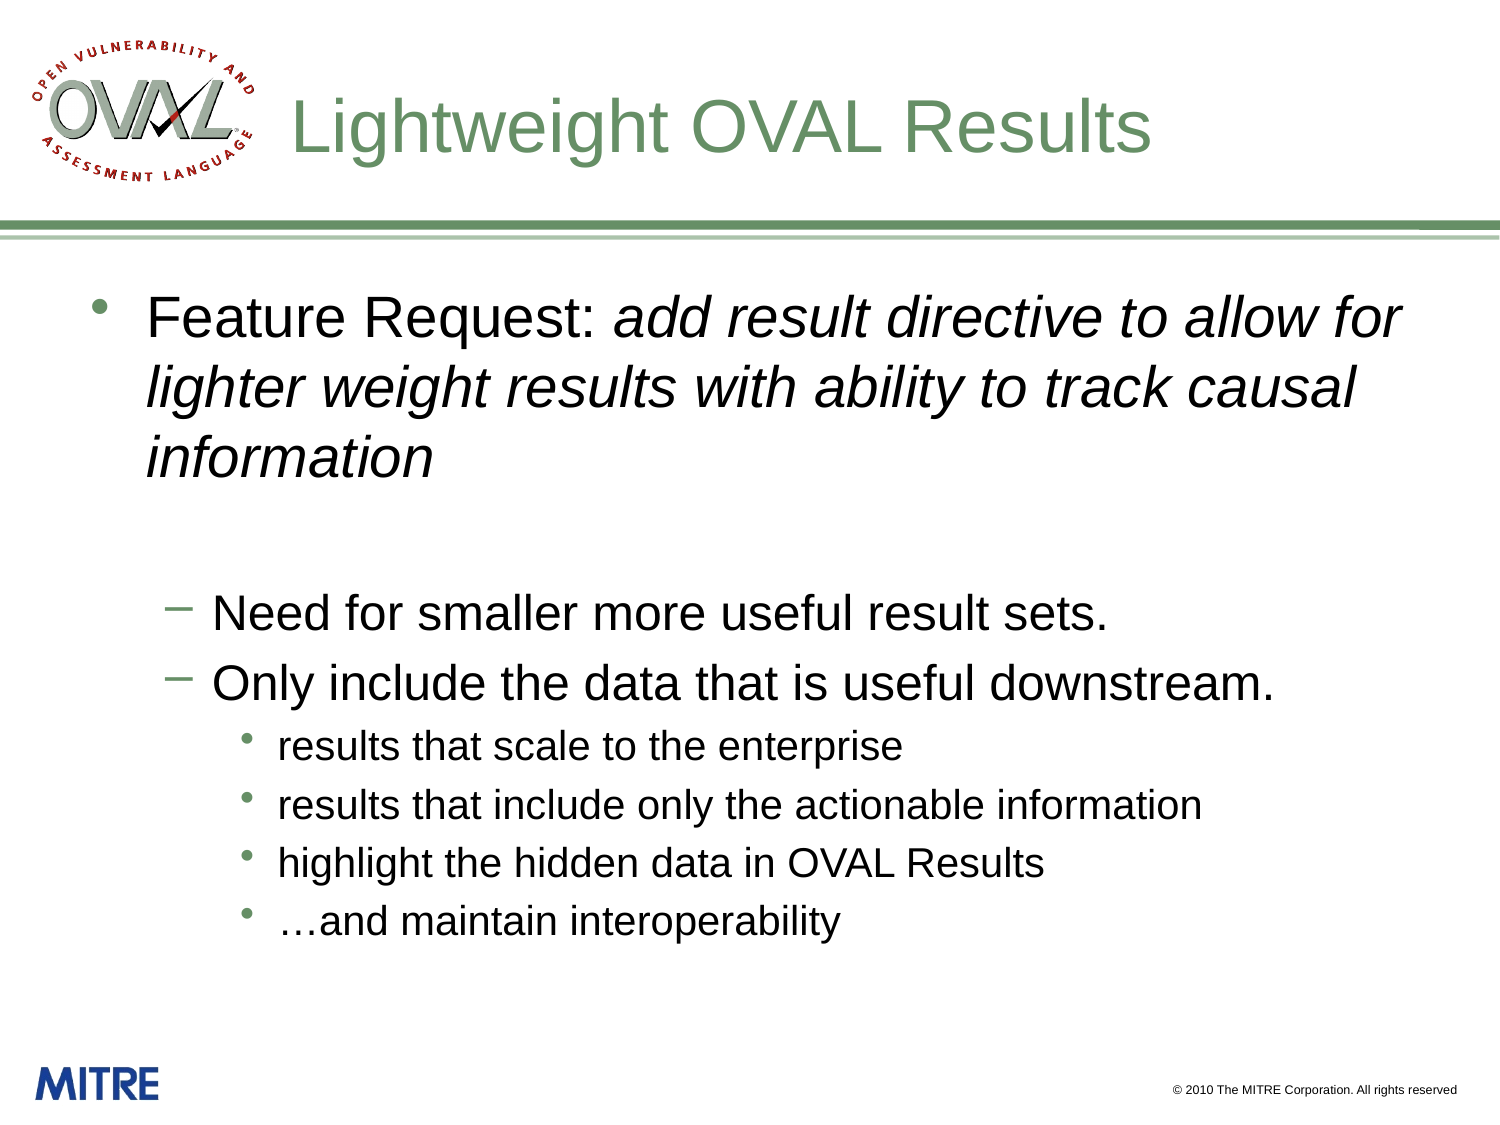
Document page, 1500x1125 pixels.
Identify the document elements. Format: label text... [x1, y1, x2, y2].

picture [0, 0, 313, 238]
title Lightweight OVAL Results [274, 44, 1438, 201]
picture [30, 1064, 163, 1106]
list Feature Request: add result directive to allow for lighter weight results with ability to track causal information Need for smaller more useful result sets. Only include the data that is useful downstream. results that scale to the enterprise results that include only the actionable information highlight the hidden data in OVAL Results …and maintain interoperability [74, 271, 1426, 990]
